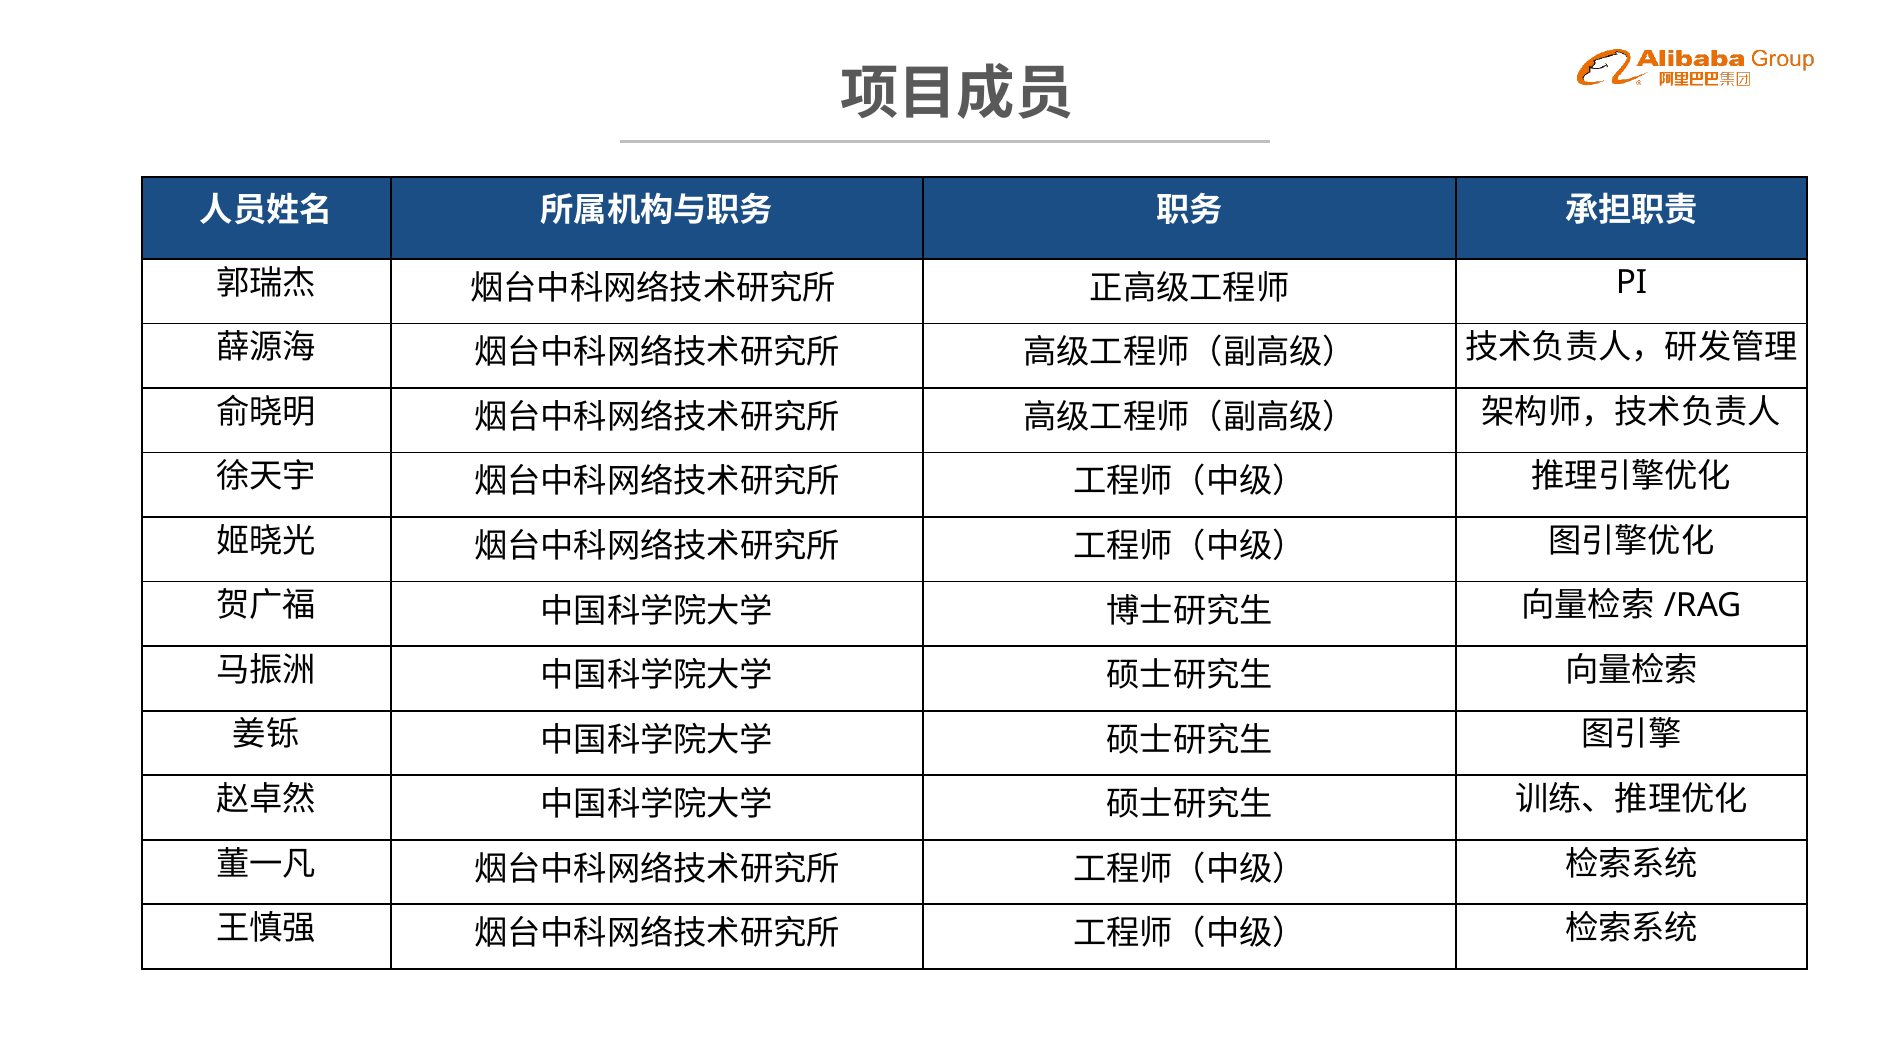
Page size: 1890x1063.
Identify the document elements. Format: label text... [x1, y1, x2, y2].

table_cell 向量检索 [1457, 647, 1806, 710]
table_cell 图引擎 [1457, 712, 1806, 774]
table_cell 烟台中科网络技术研究所 [392, 518, 922, 581]
table_cell 图引擎优化 [1457, 518, 1806, 581]
table_cell 向量检索/RAG [1457, 582, 1806, 645]
table_cell 俞晓明 [143, 389, 390, 452]
table_cell 训练、推理优化 [1457, 776, 1806, 839]
title 项目成员 [58, 35, 1855, 154]
table_cell 姜铄 [143, 712, 390, 774]
table_cell 检索系统 [1457, 841, 1806, 903]
table_cell 王慎强 [143, 905, 390, 968]
table_cell 董一凡 [143, 841, 390, 903]
table_cell 中国科学院大学 [392, 582, 922, 645]
table_cell 烟台中科网络技术研究所 [392, 260, 922, 323]
table_cell 中国科学院大学 [392, 647, 922, 710]
table_cell 烟台中科网络技术研究所 [392, 389, 922, 452]
table_cell 中国科学院大学 [392, 712, 922, 774]
table_cell 工程师（中级） [924, 905, 1455, 968]
table_header 承担职责 [1457, 178, 1806, 258]
table_cell 高级工程师（副高级） [924, 389, 1455, 452]
table_header 所属机构与职务 [392, 178, 922, 258]
table_cell 正高级工程师 [924, 260, 1455, 323]
table_cell 工程师（中级） [924, 841, 1455, 903]
table_cell 贺广福 [143, 582, 390, 645]
table_cell 博士研究生 [924, 582, 1455, 645]
table_cell 硕士研究生 [924, 647, 1455, 710]
table_header 人员姓名 [143, 178, 390, 258]
table_cell 硕士研究生 [924, 712, 1455, 774]
table_cell 烟台中科网络技术研究所 [392, 905, 922, 968]
table_cell 检索系统 [1457, 905, 1806, 968]
table_cell 姬晓光 [143, 518, 390, 581]
table_cell 徐天宇 [143, 453, 390, 516]
table_cell 工程师（中级） [924, 453, 1455, 516]
table_cell 郭瑞杰 [143, 260, 390, 323]
table_cell 烟台中科网络技术研究所 [392, 453, 922, 516]
table_cell 高级工程师（副高级） [924, 324, 1455, 387]
table_cell 工程师（中级） [924, 518, 1455, 581]
table_header 职务 [924, 178, 1455, 258]
table_cell 硕士研究生 [924, 776, 1455, 839]
table_cell 赵卓然 [143, 776, 390, 839]
table_cell PI [1457, 260, 1806, 323]
table_cell 推理引擎优化 [1457, 453, 1806, 516]
table_cell 烟台中科网络技术研究所 [392, 324, 922, 387]
table_cell 技术负责人，研发管理 [1457, 324, 1806, 387]
table_cell 薛源海 [143, 324, 390, 387]
table_cell 马振洲 [143, 647, 390, 710]
table_cell 中国科学院大学 [392, 776, 922, 839]
table_cell 烟台中科网络技术研究所 [392, 841, 922, 903]
table_cell 架构师，技术负责人 [1457, 389, 1806, 452]
